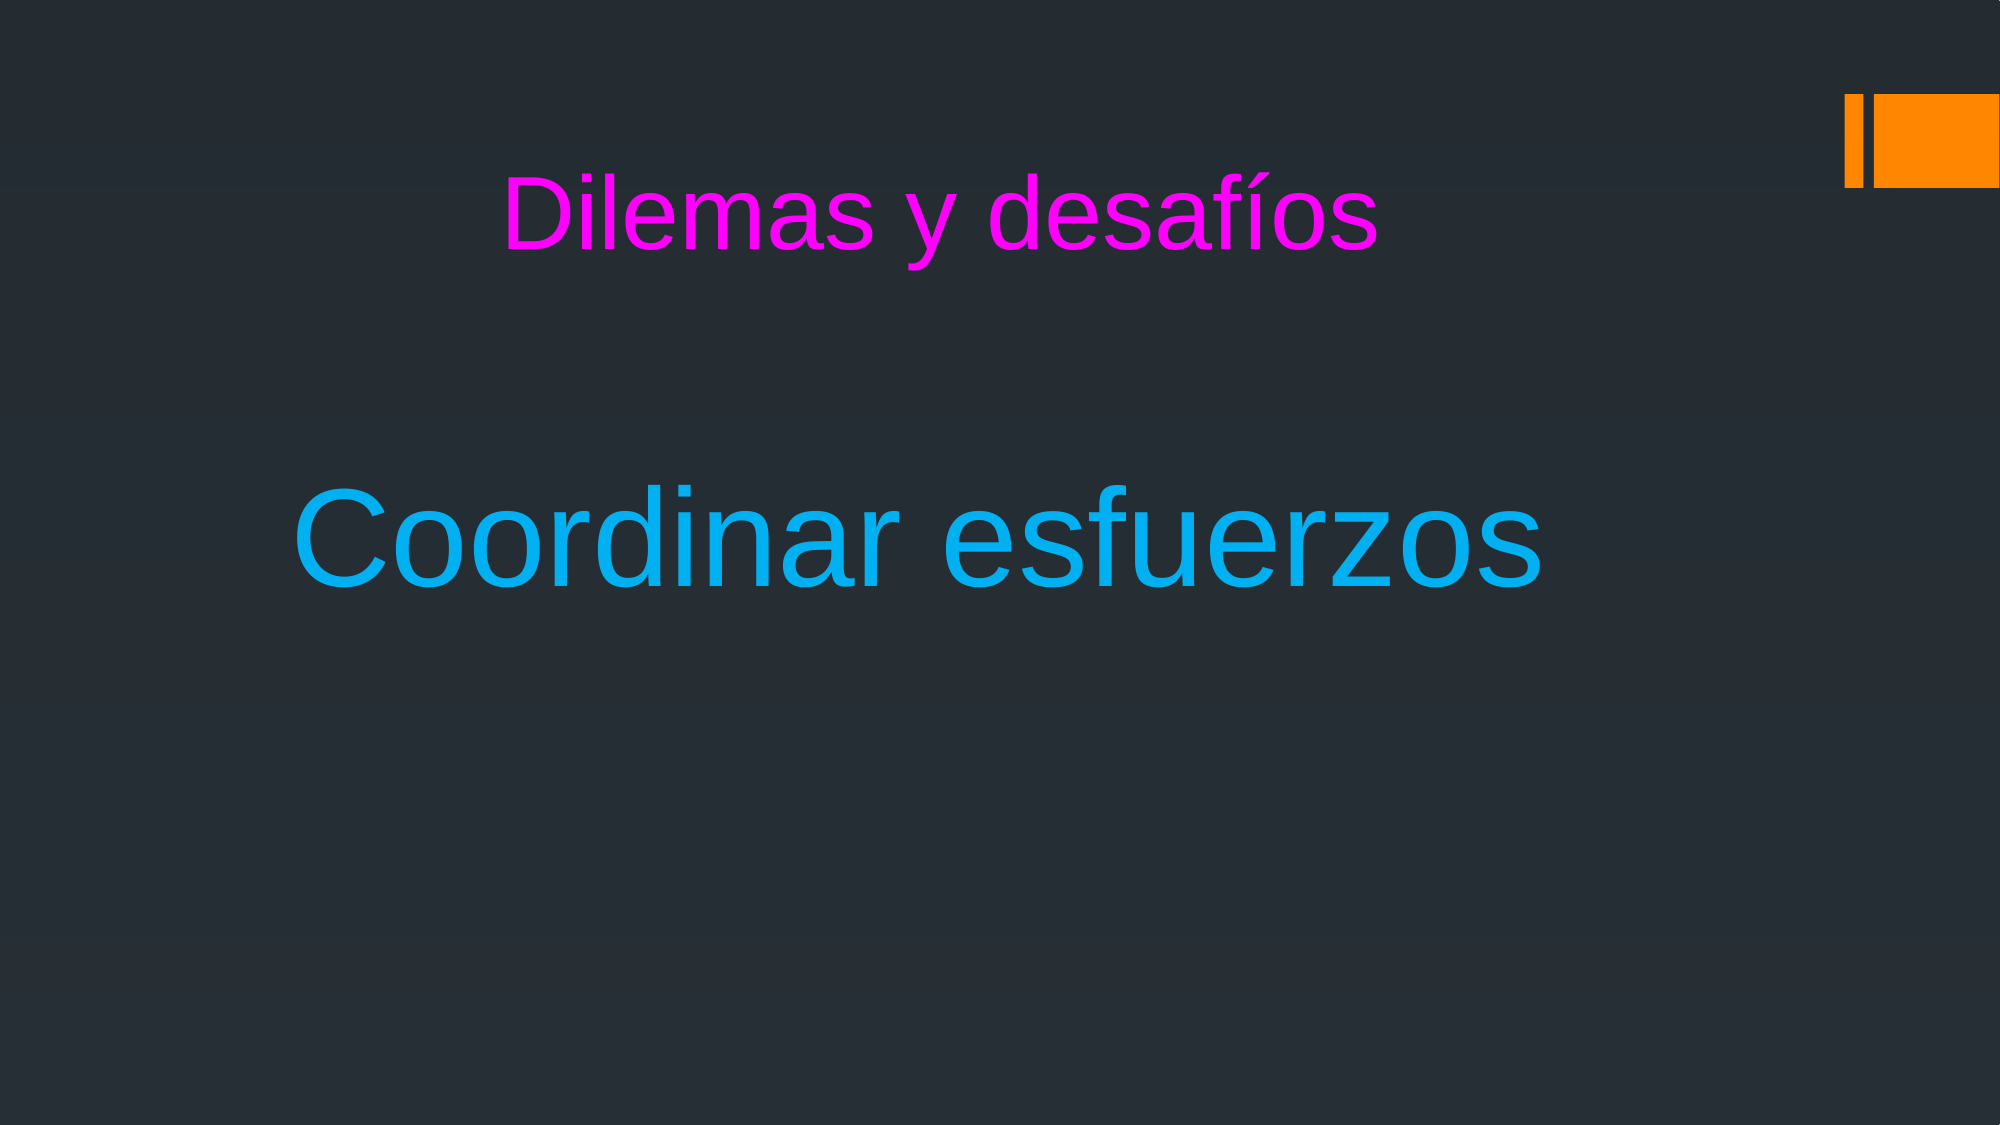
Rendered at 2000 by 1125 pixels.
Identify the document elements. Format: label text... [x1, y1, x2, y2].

list Coordinar esfuerzos [267, 361, 1650, 657]
title Dilemas y desafíos [184, 90, 1697, 278]
